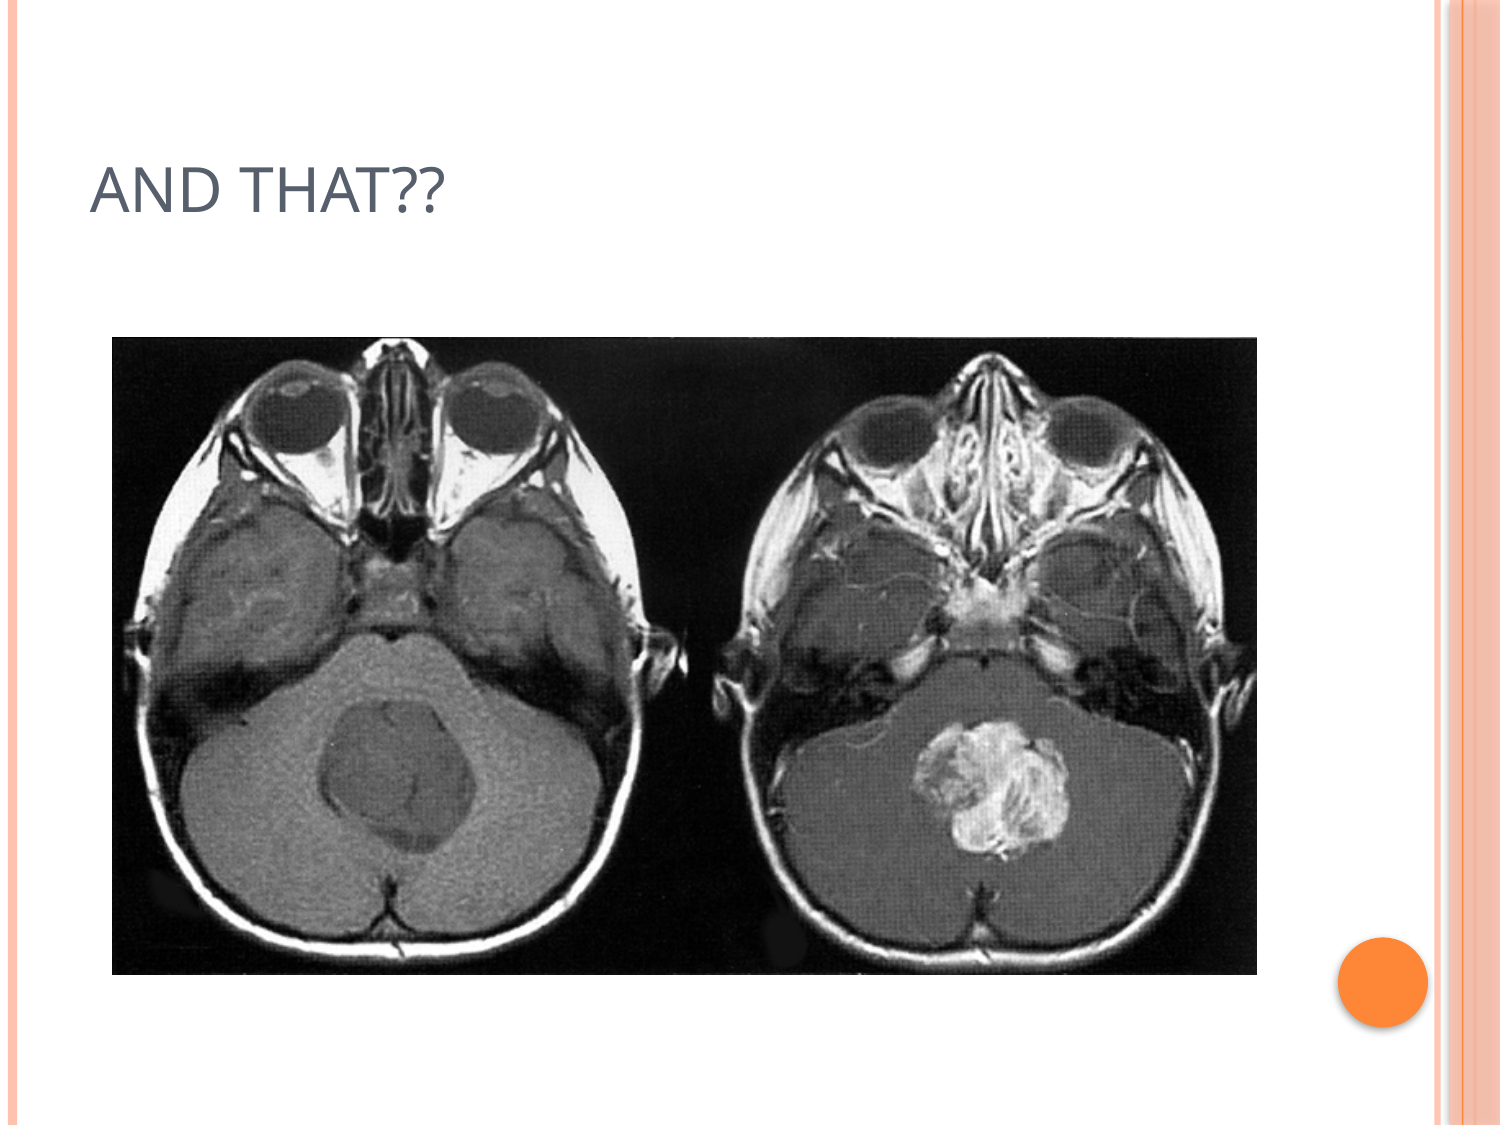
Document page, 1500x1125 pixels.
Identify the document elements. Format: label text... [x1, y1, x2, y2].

title AND THAT?? [75, 45, 1300, 233]
picture [111, 336, 1257, 976]
